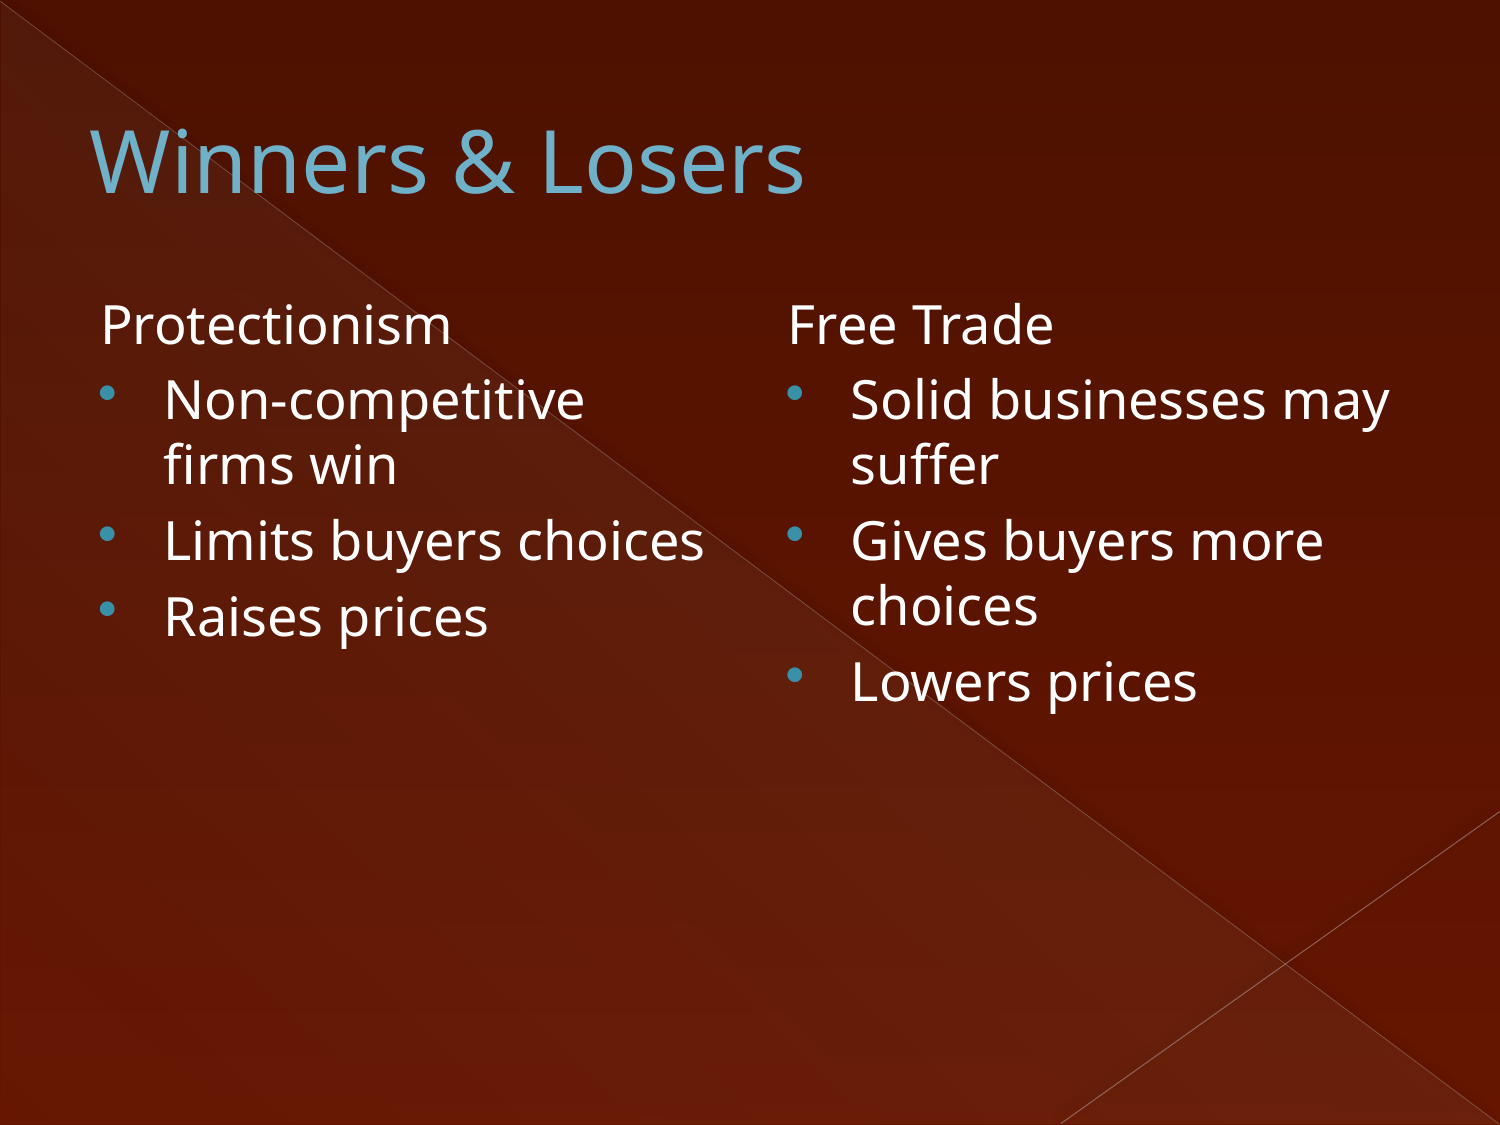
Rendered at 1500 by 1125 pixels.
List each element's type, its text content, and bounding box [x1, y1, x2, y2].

title Winners & Losers [75, 43, 1425, 274]
list Protectionism Non-competitive firms win Limits buyers choices Raises prices [75, 282, 738, 1025]
list Free Trade Solid businesses may suffer Gives buyers more choices Lowers prices [762, 282, 1425, 1025]
